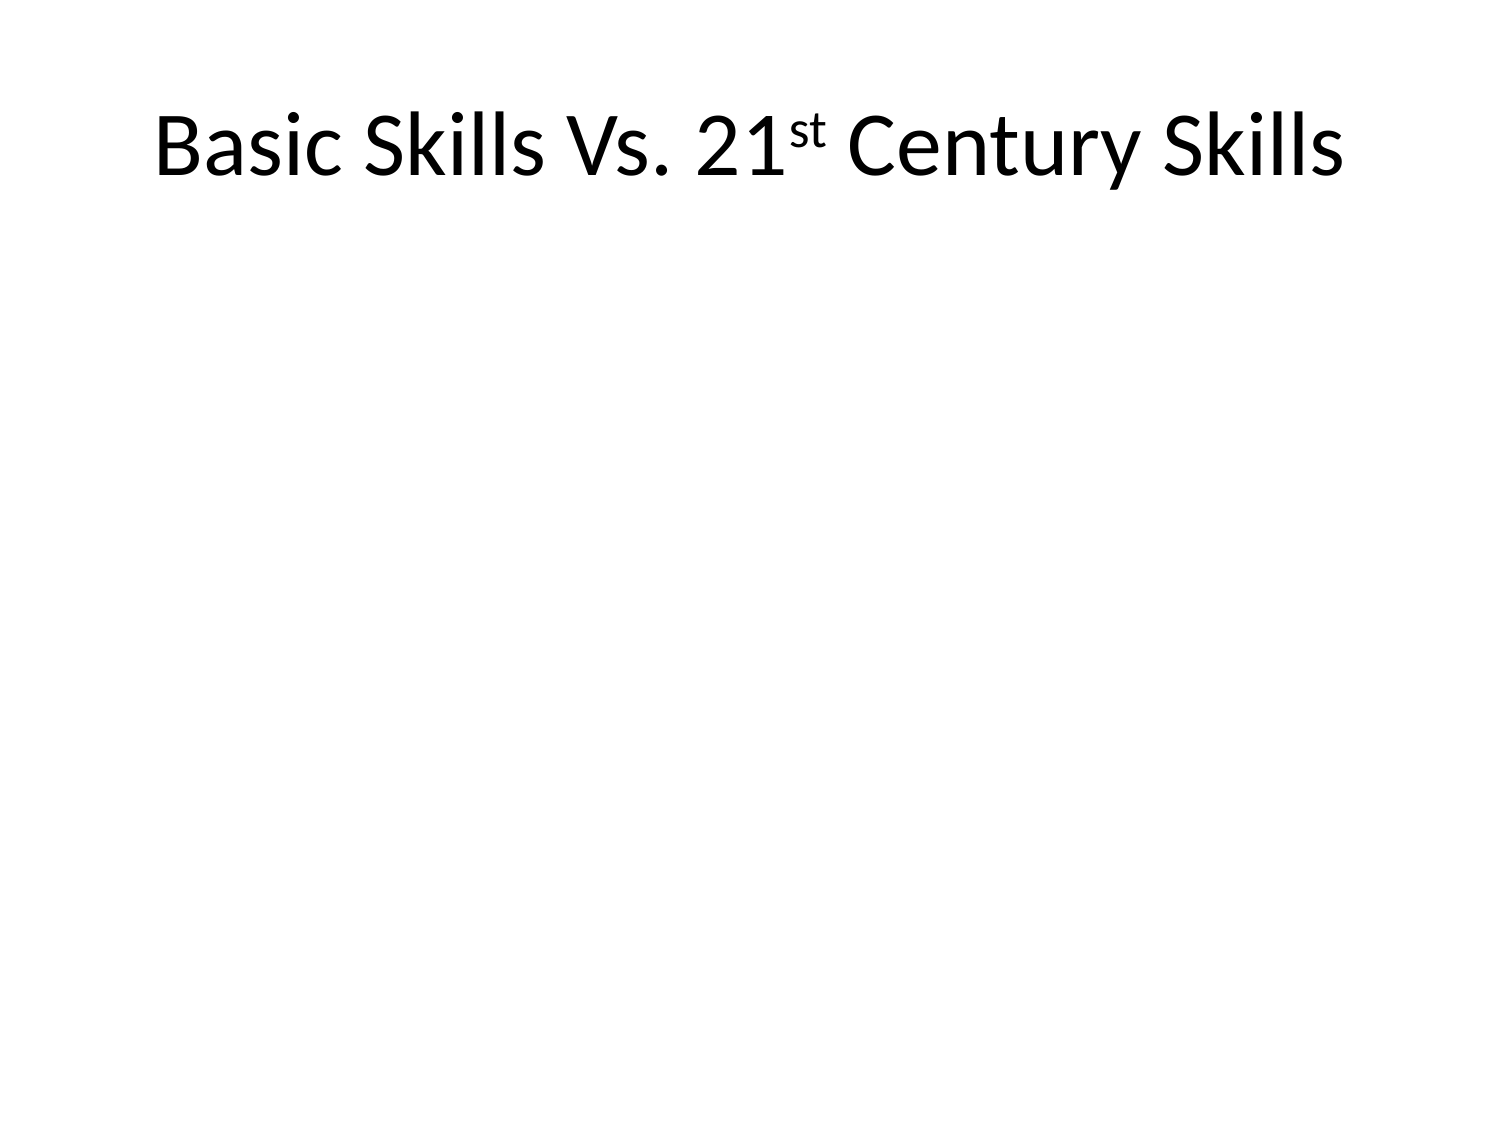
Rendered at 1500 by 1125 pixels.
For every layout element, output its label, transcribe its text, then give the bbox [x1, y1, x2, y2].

title Basic Skills Vs. 21st Century Skills [75, 45, 1425, 233]
